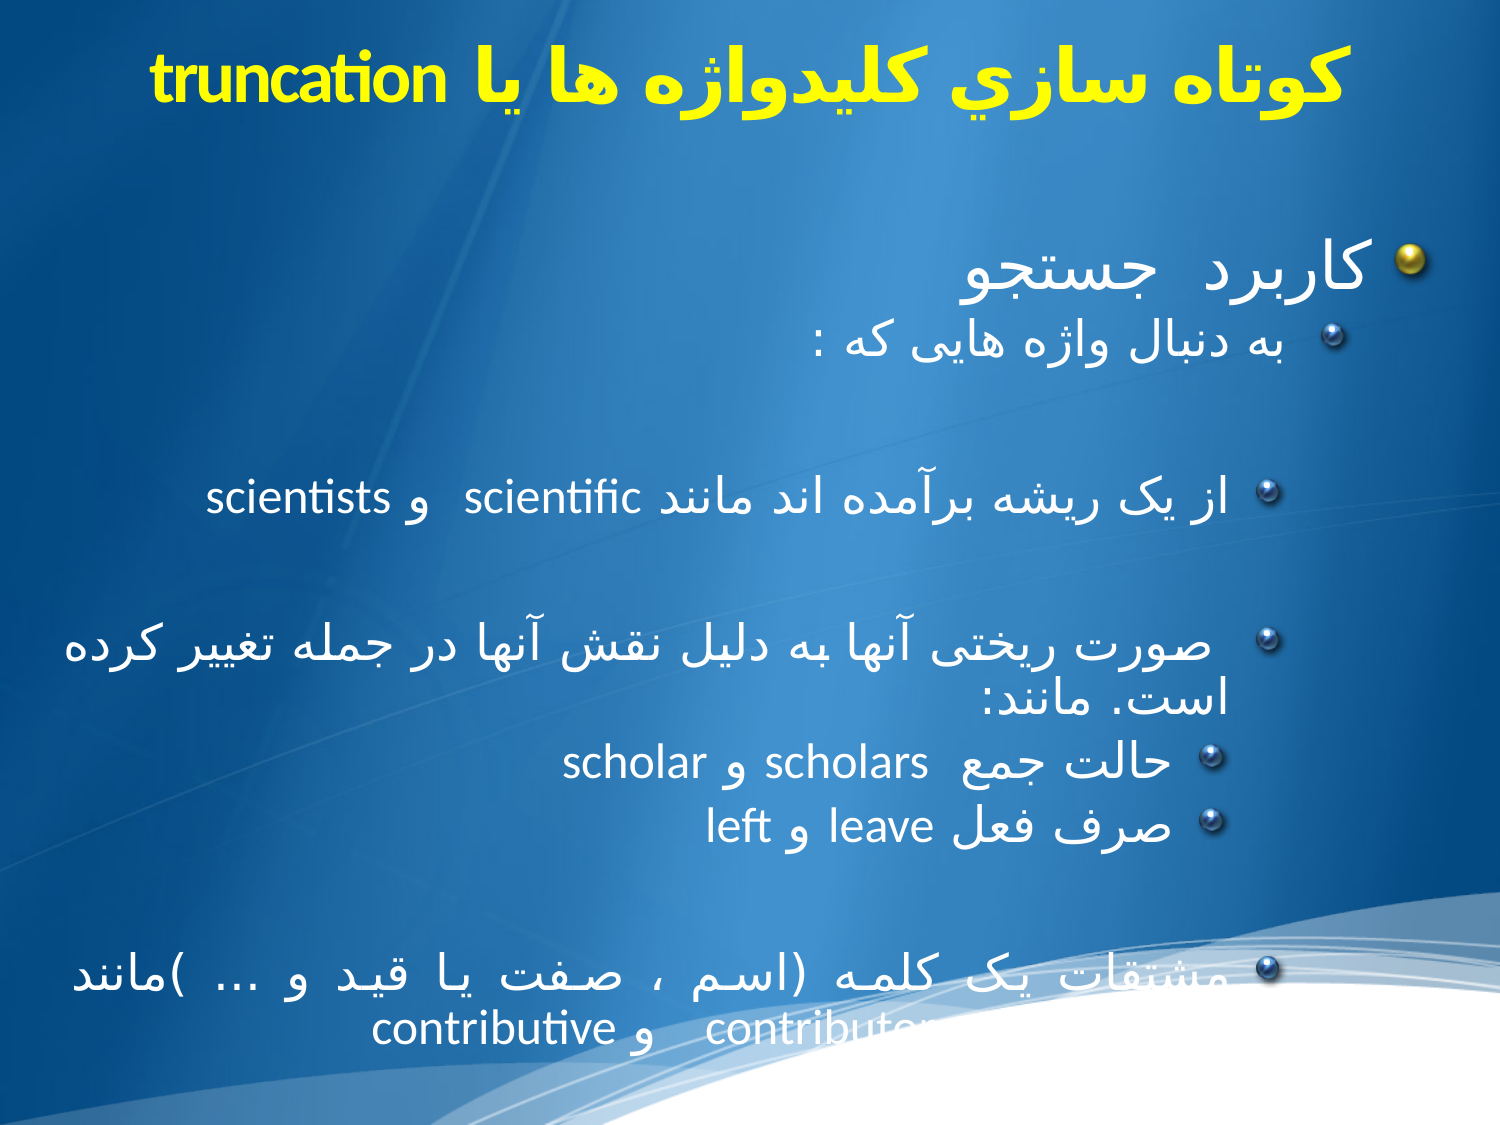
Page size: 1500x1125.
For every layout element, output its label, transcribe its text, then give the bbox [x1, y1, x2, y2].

list کاربرد جستجو به دنبال واژه هایی که : از یک ریشه برآمده اند مانند scientific و scientists صورت ریختی آنها به دلیل نقش آنها در جمله تغییر کرده است. مانند: حالت جمع scholars و scholar صرف فعل leave و left مشتقات یک کلمه (اسم ، صفت یا قید و ... )مانند contributor ، contribution و contributive [62, 231, 1438, 595]
picture [0, 0, 1500, 1125]
title کوتاه سازي کليدواژه ها یا truncation [62, 37, 1438, 147]
